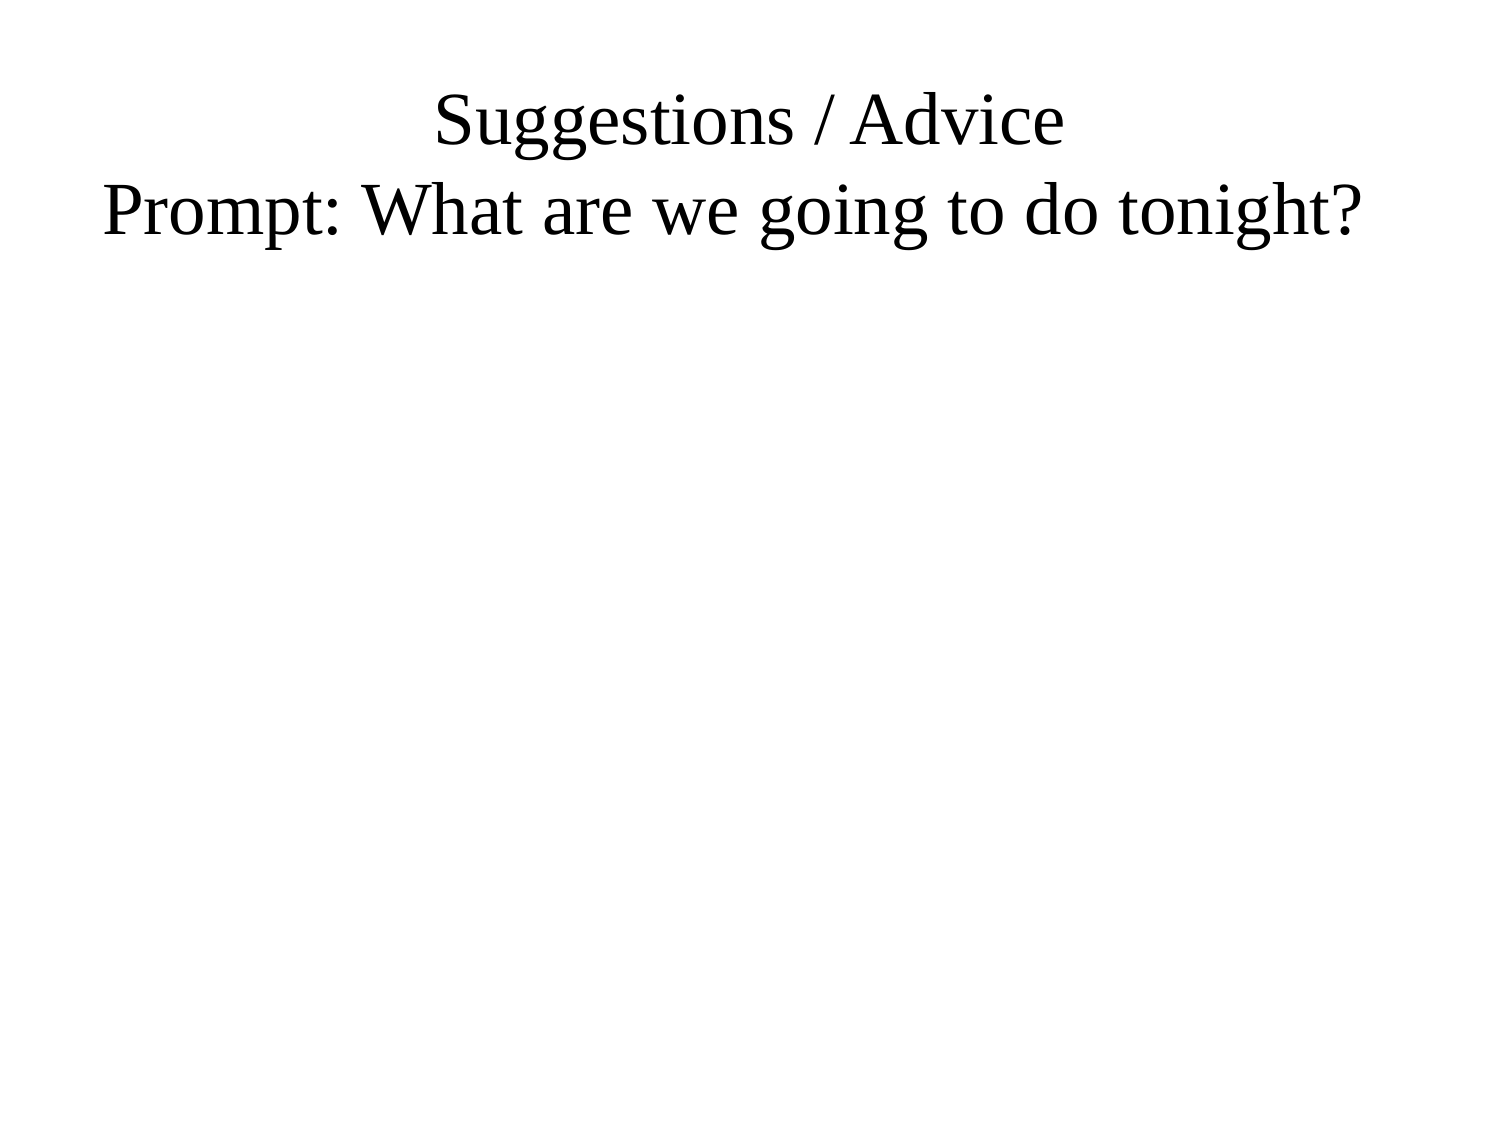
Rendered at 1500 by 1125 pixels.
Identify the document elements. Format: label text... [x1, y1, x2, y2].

text_box Suggestions / Advice Prompt: What are we going to do tonight? [87, 62, 1413, 258]
